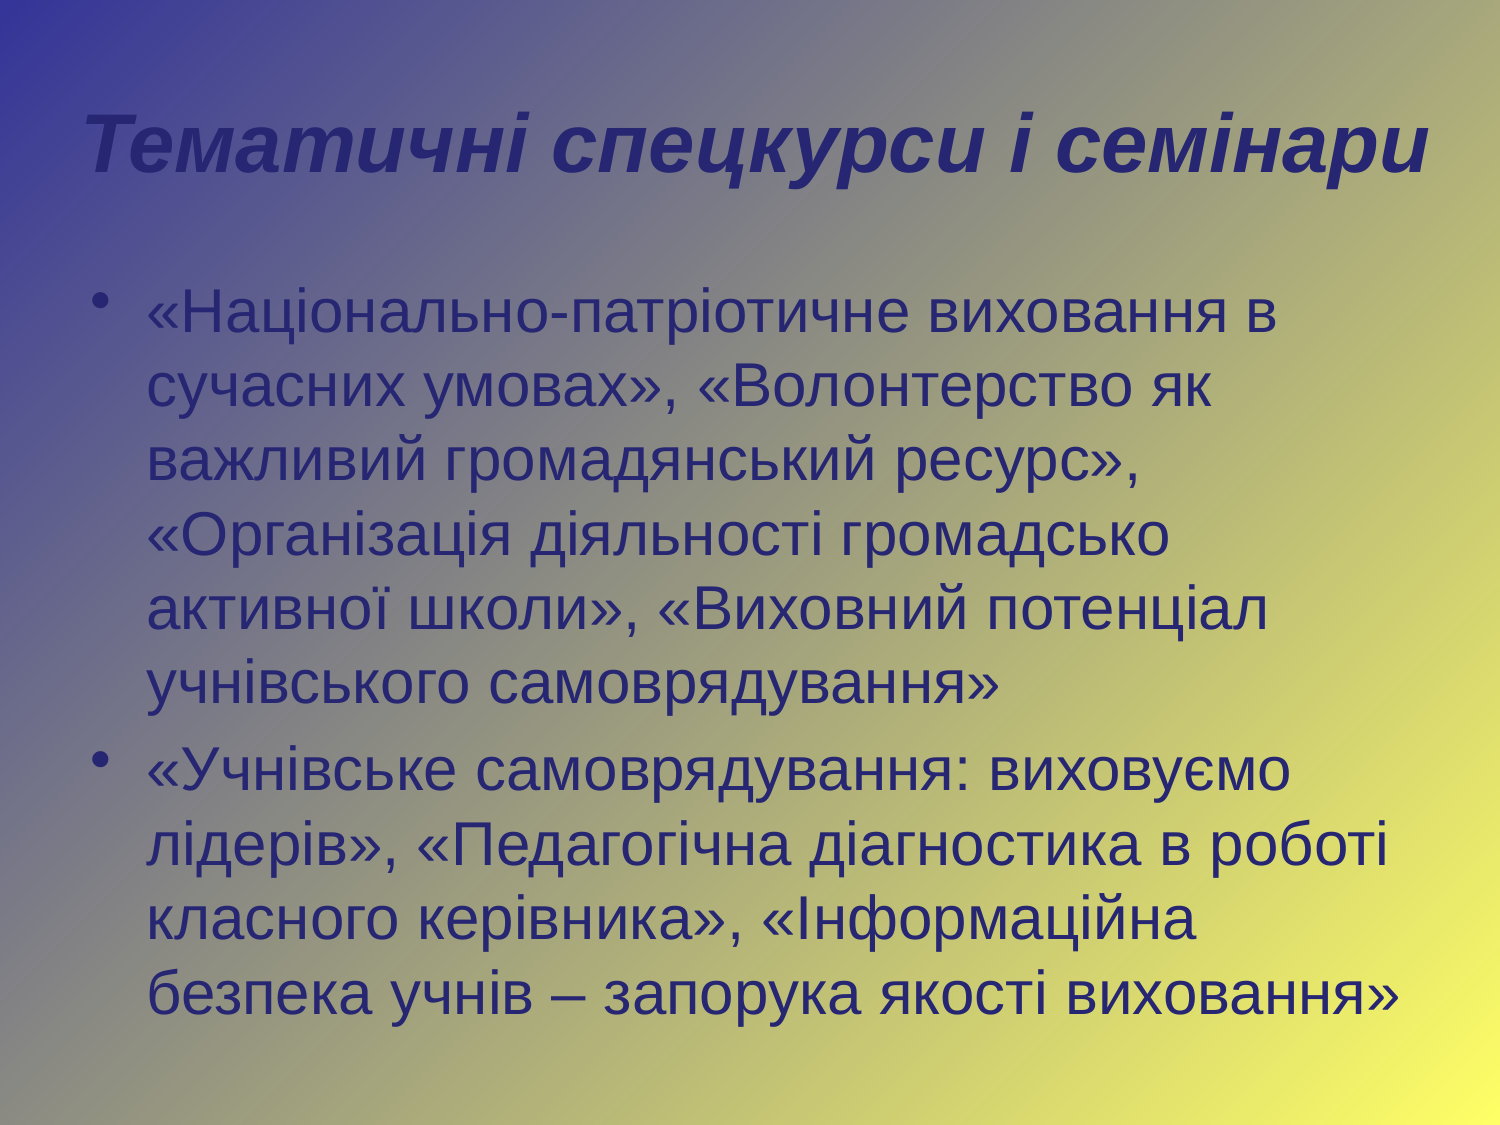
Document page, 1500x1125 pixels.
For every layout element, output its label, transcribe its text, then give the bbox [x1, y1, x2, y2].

list «Національно-патріотичне виховання в сучасних умовах», «Волонтерство як важливий громадянський ресурс», «Організація діяльності громадсько активної школи», «Виховний потенціал учнівського самоврядування» «Учнівське самоврядування: виховуємо лідерів», «Педагогічна діагностика в роботі класного керівника», «Інформаційна безпека учнів – запорука якості виховання» [75, 262, 1425, 1094]
title Тематичні спецкурси і семінари [53, 45, 1459, 233]
